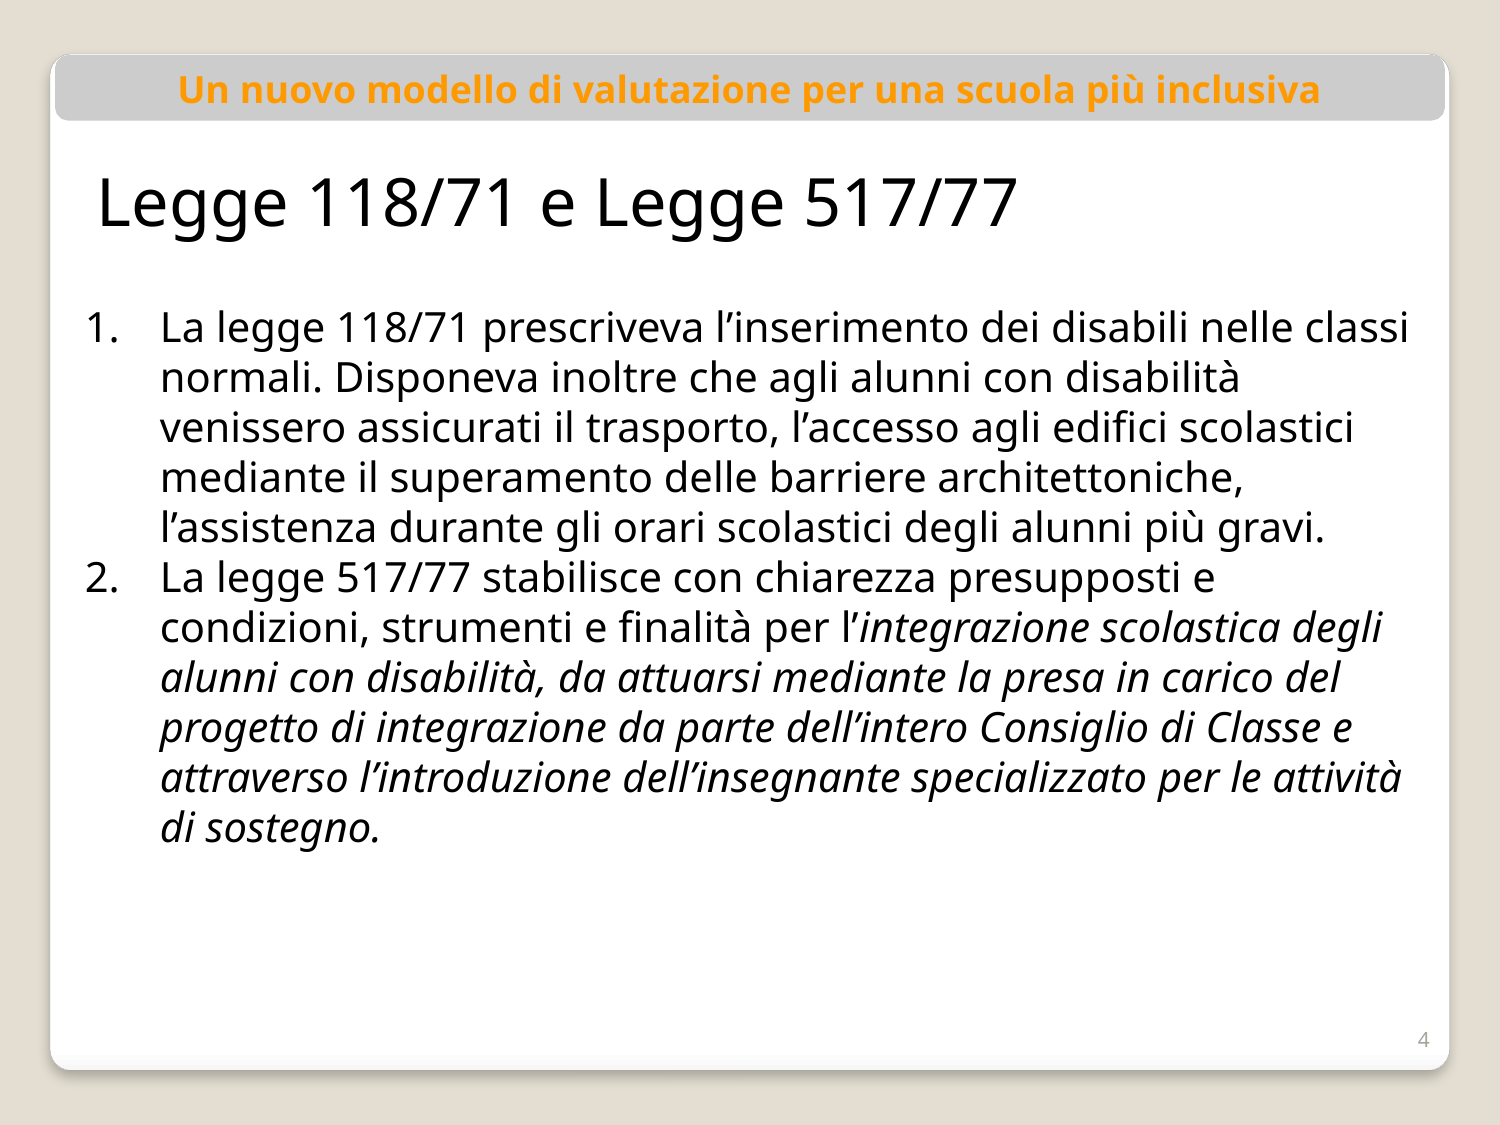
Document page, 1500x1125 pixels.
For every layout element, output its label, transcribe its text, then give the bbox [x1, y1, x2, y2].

slide_number 4 [1369, 1002, 1445, 1063]
text_box La legge 118/71 prescriveva l’inserimento dei disabili nelle classi normali. Disponeva inoltre che agli alunni con disabilità venissero assicurati il trasporto, l’accesso agli edifici scolastici mediante il superamento delle barriere architettoniche, l’assistenza durante gli orari scolastici degli alunni più gravi. La legge 517/77 stabilisce con chiarezza presupposti e condizioni, strumenti e finalità per l’integrazione scolastica degli alunni con disabilità, da attuarsi mediante la presa in carico del progetto di integrazione da parte dell’intero Consiglio di Classe e attraverso l’introduzione dell’insegnante specializzato per le attività di sostegno. [70, 292, 1430, 858]
text_box Legge 118/71 e Legge 517/77 [81, 152, 1418, 292]
text_box Un nuovo modello di valutazione per una scuola più inclusiva [70, 58, 1430, 119]
text_box [55, 55, 1445, 121]
